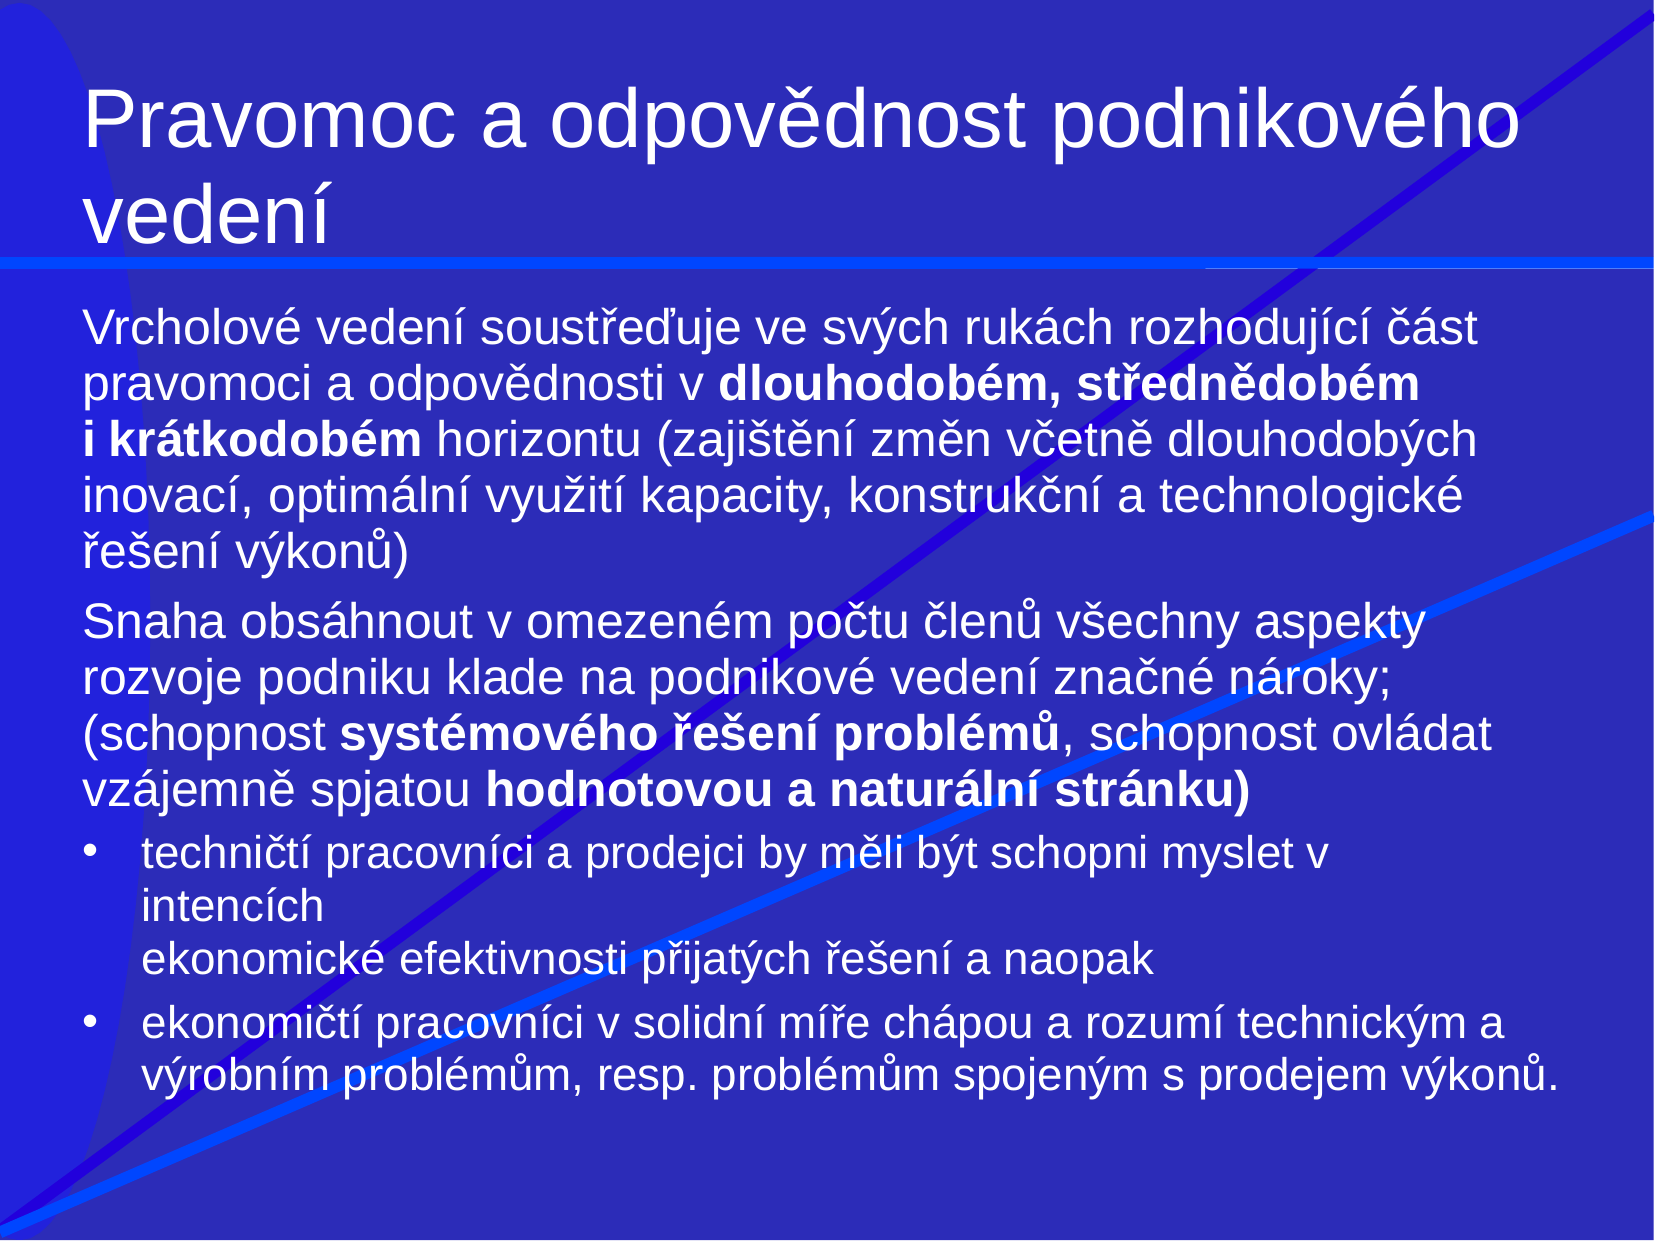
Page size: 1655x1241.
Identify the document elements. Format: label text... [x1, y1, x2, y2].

title Pravomoc a odpovědnost podnikového vedení [80, 67, 1574, 275]
text_box Vrcholové vedení soustřeďuje ve svých rukách rozhodující část pravomoci a odpovědnosti v dlouhodobém, střednědobém i krátkodobém horizontu (zajištění změn včetně dlouhodobých inovací, optimální využití kapacity, konstrukční a technologické řešení výkonů) Snaha obsáhnout v omezeném počtu členů všechny aspekty rozvoje podniku klade na podnikové vedení značné nároky; (schopnost systémového řešení problémů, schopnost ovládat vzájemně spjatou hodnotovou a naturální stránku) techničtí pracovníci a prodejci by měli být schopni myslet v intencích ekonomické efektivnosti přijatých řešení a naopak ekonomičtí pracovníci v solidní míře chápou a rozumí technickým a výrobním problémům, resp. problémům spojeným s prodejem výkonů. [80, 296, 1565, 1100]
